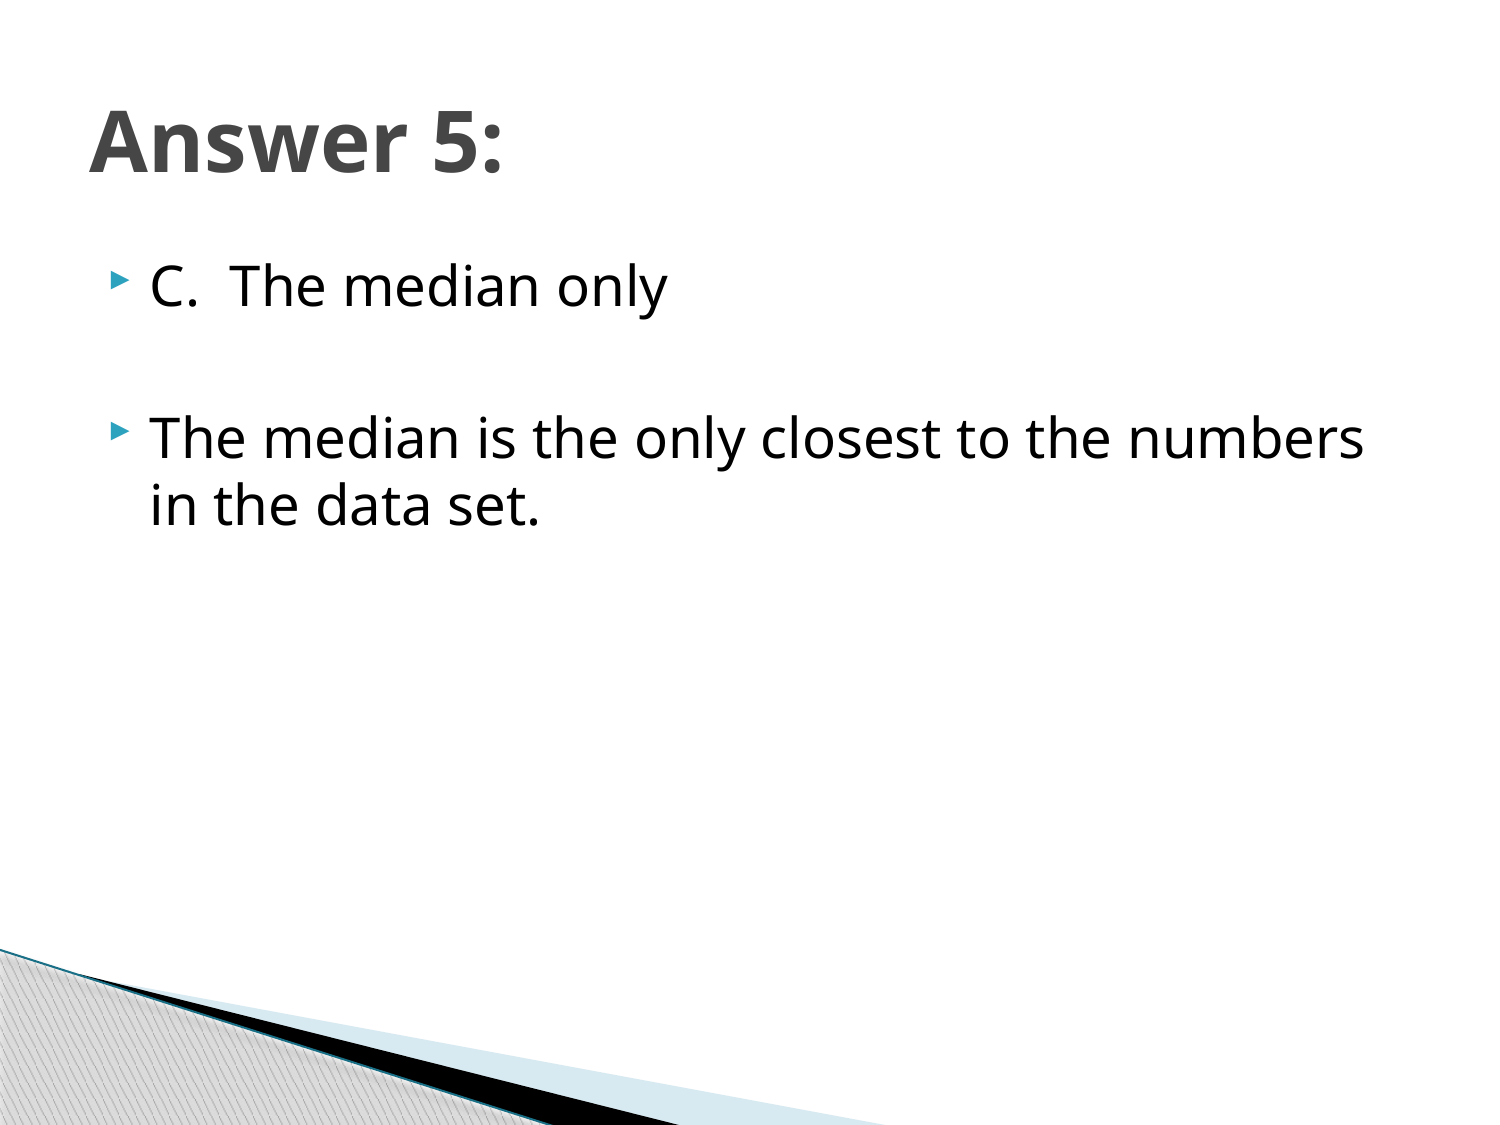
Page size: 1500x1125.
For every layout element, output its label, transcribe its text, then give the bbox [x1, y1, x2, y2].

title Answer 5: [75, 45, 1425, 233]
list C. The median only The median is the only closest to the numbers in the data set. [75, 243, 1425, 986]
